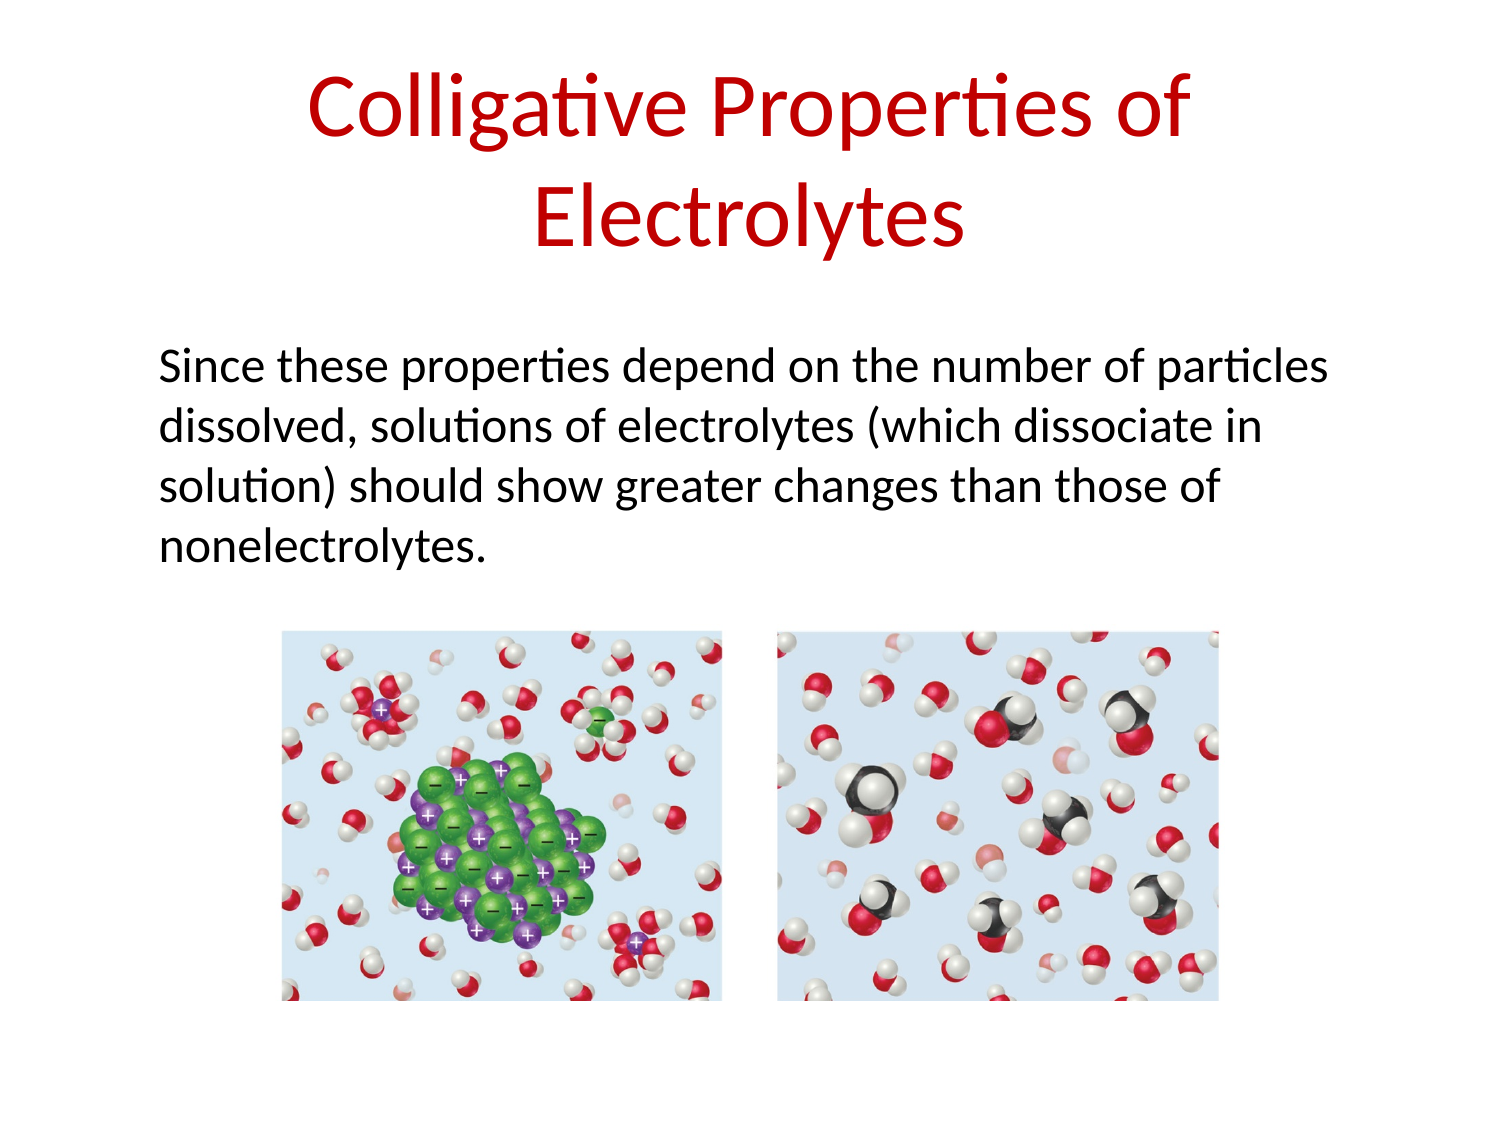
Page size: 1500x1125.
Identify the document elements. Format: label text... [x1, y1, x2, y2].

text_box Since these properties depend on the number of particles dissolved, solutions of electrolytes (which dissociate in solution) should show greater changes than those of nonelectrolytes. [87, 324, 1413, 650]
text_box Colligative Properties of Electrolytes [112, 37, 1388, 225]
picture [275, 624, 1226, 1001]
